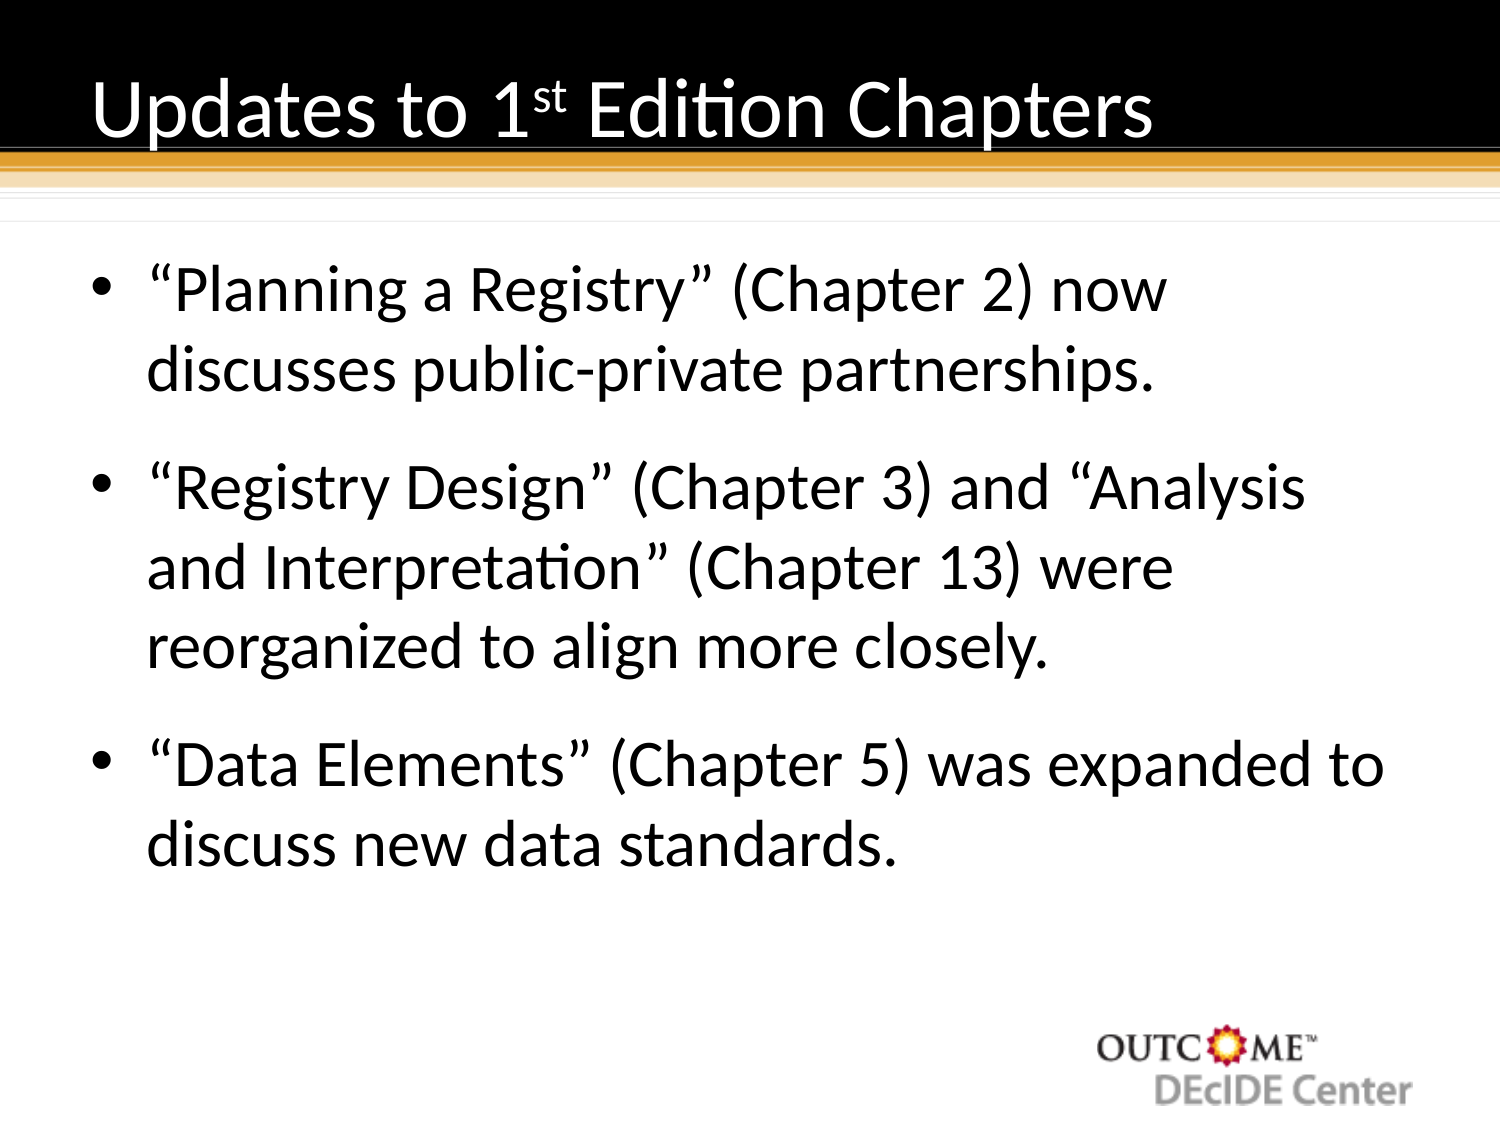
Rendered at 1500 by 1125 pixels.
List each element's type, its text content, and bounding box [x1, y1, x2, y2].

list “Planning a Registry” (Chapter 2) now discusses public-private partnerships. “Registry Design” (Chapter 3) and “Analysis and Interpretation” (Chapter 13) were reorganized to align more closely. “Data Elements” (Chapter 5) was expanded to discuss new data standards. [74, 237, 1426, 976]
title Updates to 1st Edition Chapters [74, 44, 1426, 163]
picture [0, 0, 1500, 223]
picture [1097, 1024, 1413, 1106]
